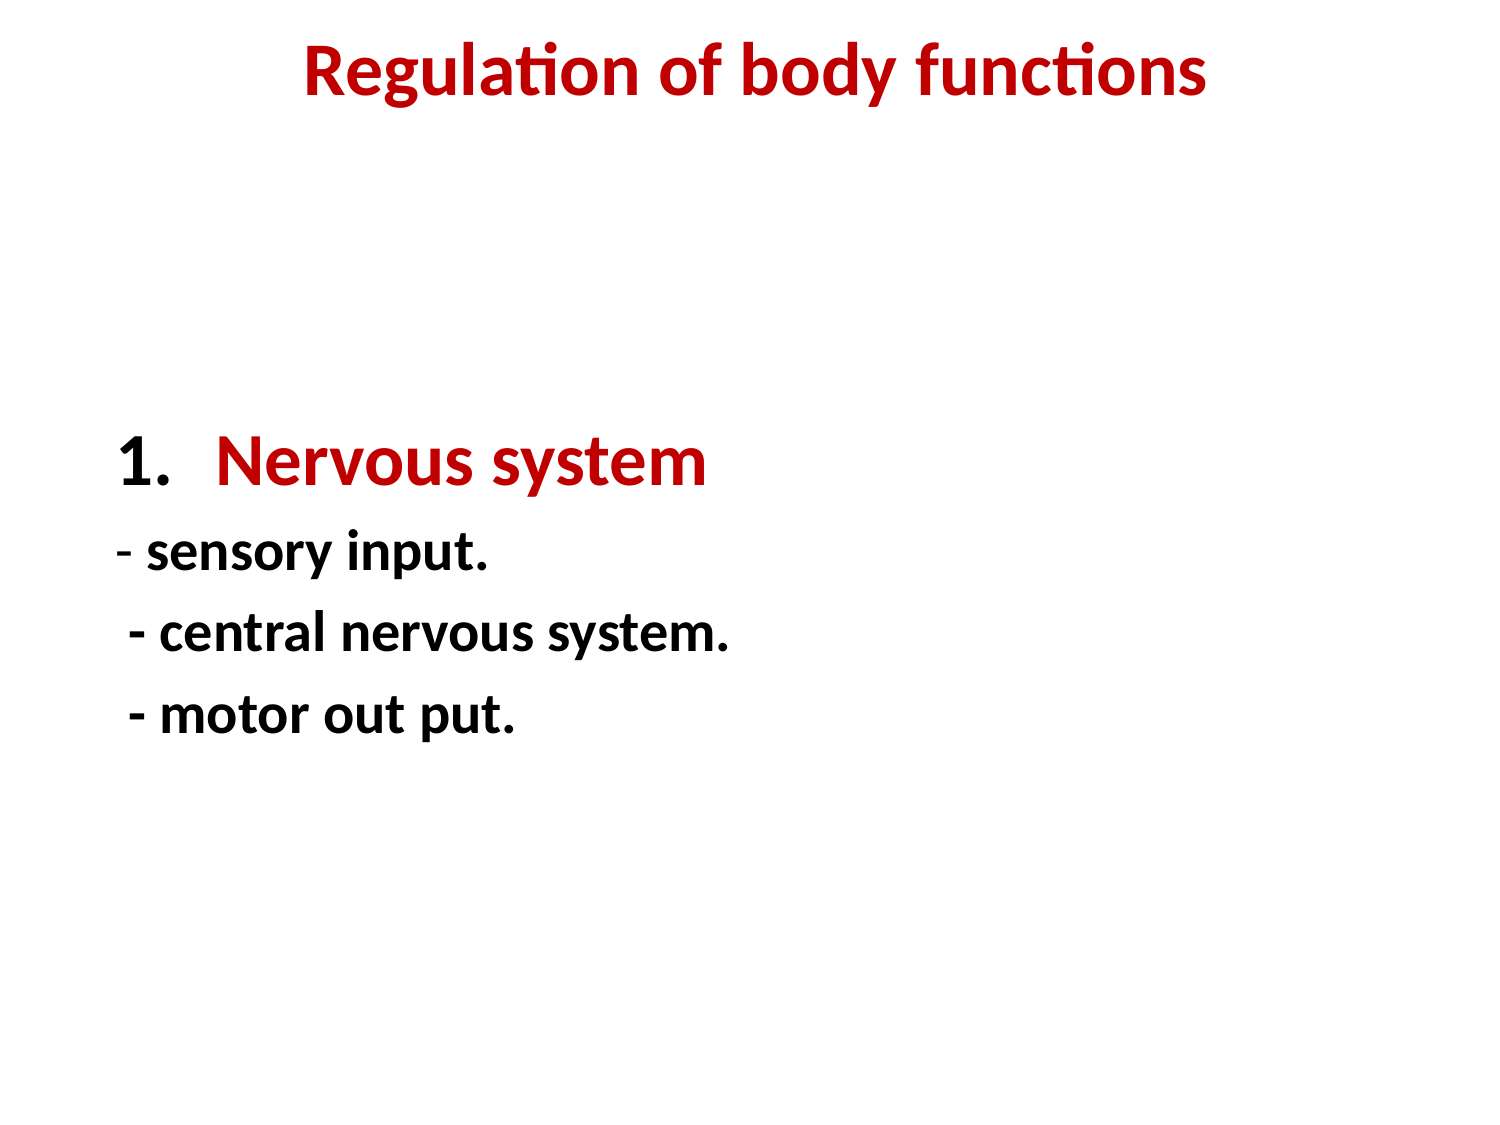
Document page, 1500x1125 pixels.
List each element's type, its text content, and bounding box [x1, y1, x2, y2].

list Nervous system - sensory input. - central nervous system. - motor out put. [100, 307, 1451, 993]
title Regulation of body functions [37, 12, 1475, 119]
